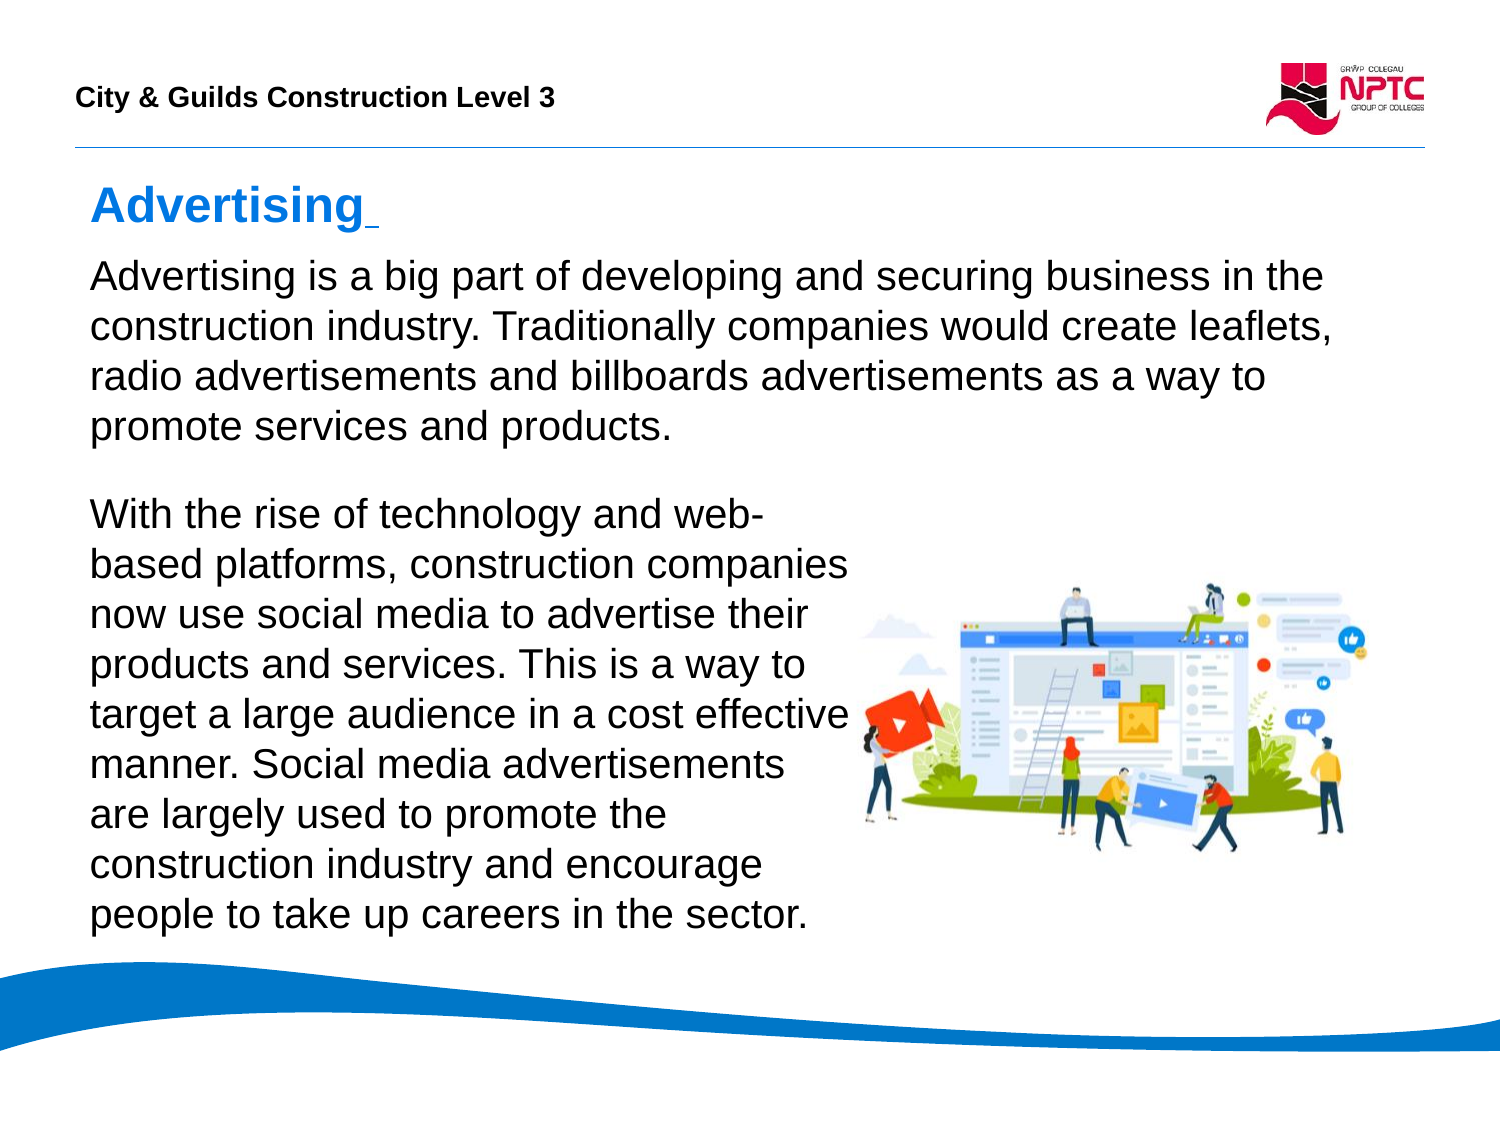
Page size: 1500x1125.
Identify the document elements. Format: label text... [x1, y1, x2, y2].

picture [808, 508, 1412, 902]
text_box Advertising [74, 165, 880, 240]
picture [1266, 63, 1424, 135]
text_box With the rise of technology and web-based platforms, construction companies now use social media to advertise their products and services. This is a way to target a large audience in a cost effective manner. Social media advertisements are largely used to promote the construction industry and encourage people to take up careers in the sector. [74, 479, 868, 945]
text_box Advertising is a big part of developing and securing business in the construction industry. Traditionally companies would create leaflets, radio advertisements and billboards advertisements as a way to promote services and products. [75, 241, 1436, 506]
